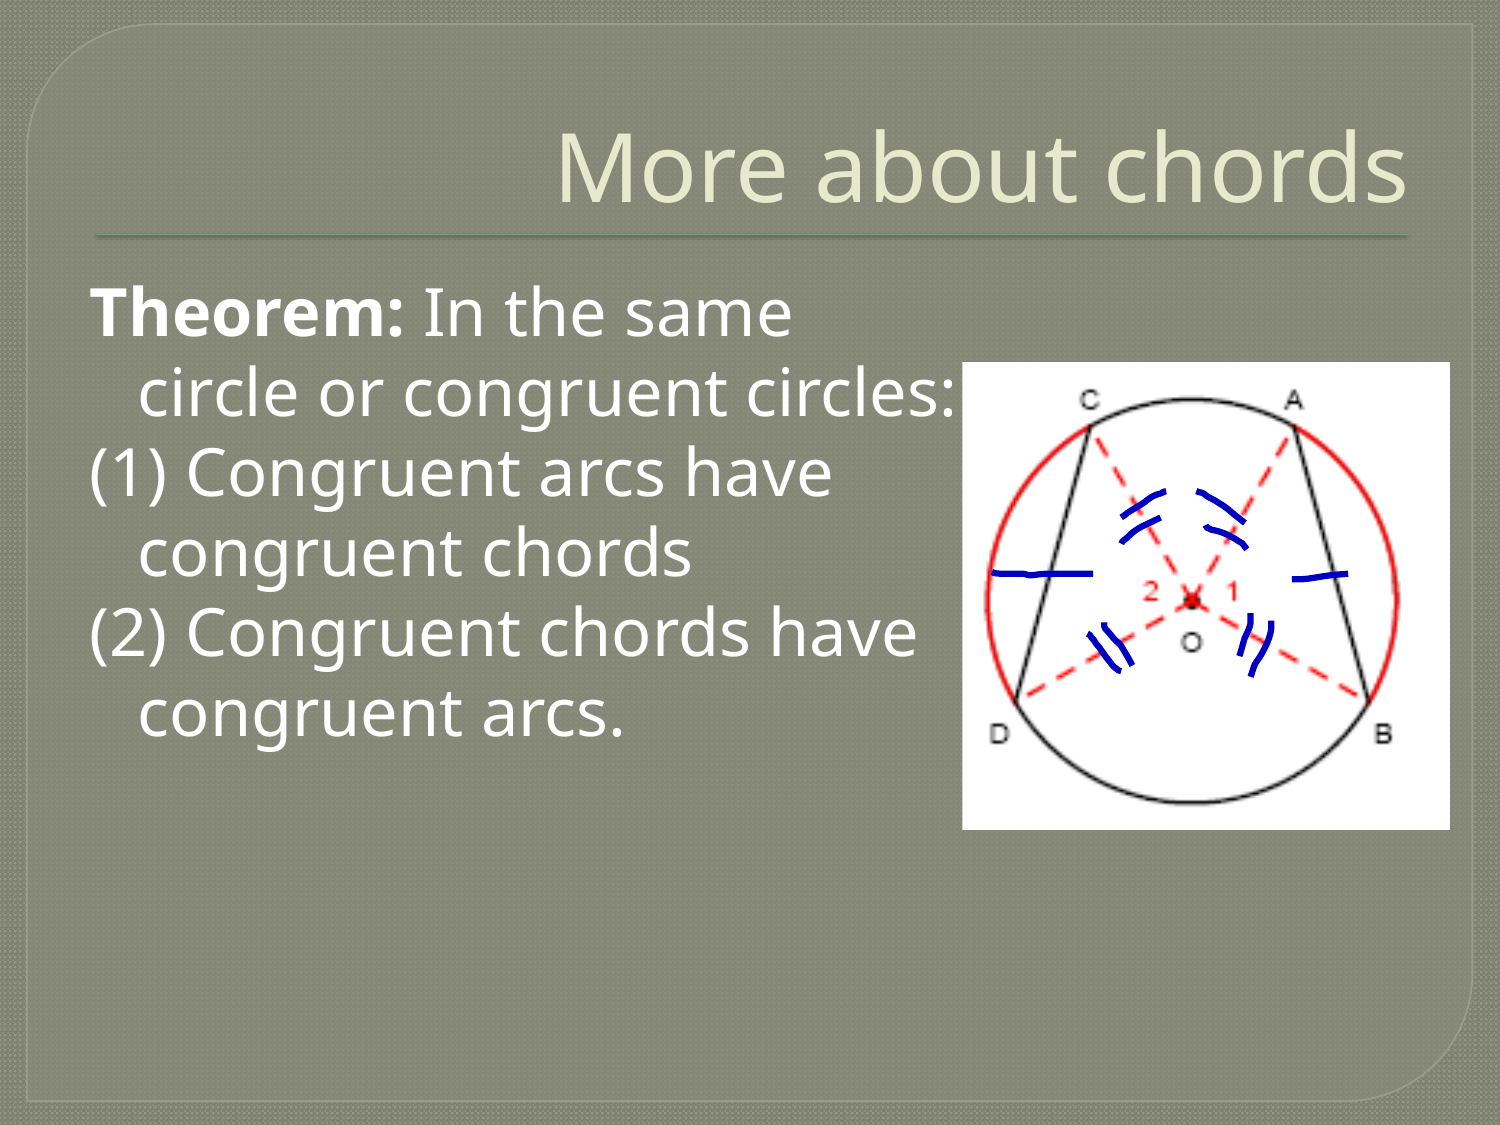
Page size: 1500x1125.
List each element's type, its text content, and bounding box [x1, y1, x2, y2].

title More about chords [75, 41, 1425, 230]
list Theorem: In the same circle or congruent circles: (1) Congruent arcs have congruent chords (2) Congruent chords have congruent arcs. [75, 262, 988, 1038]
picture [962, 362, 1451, 831]
